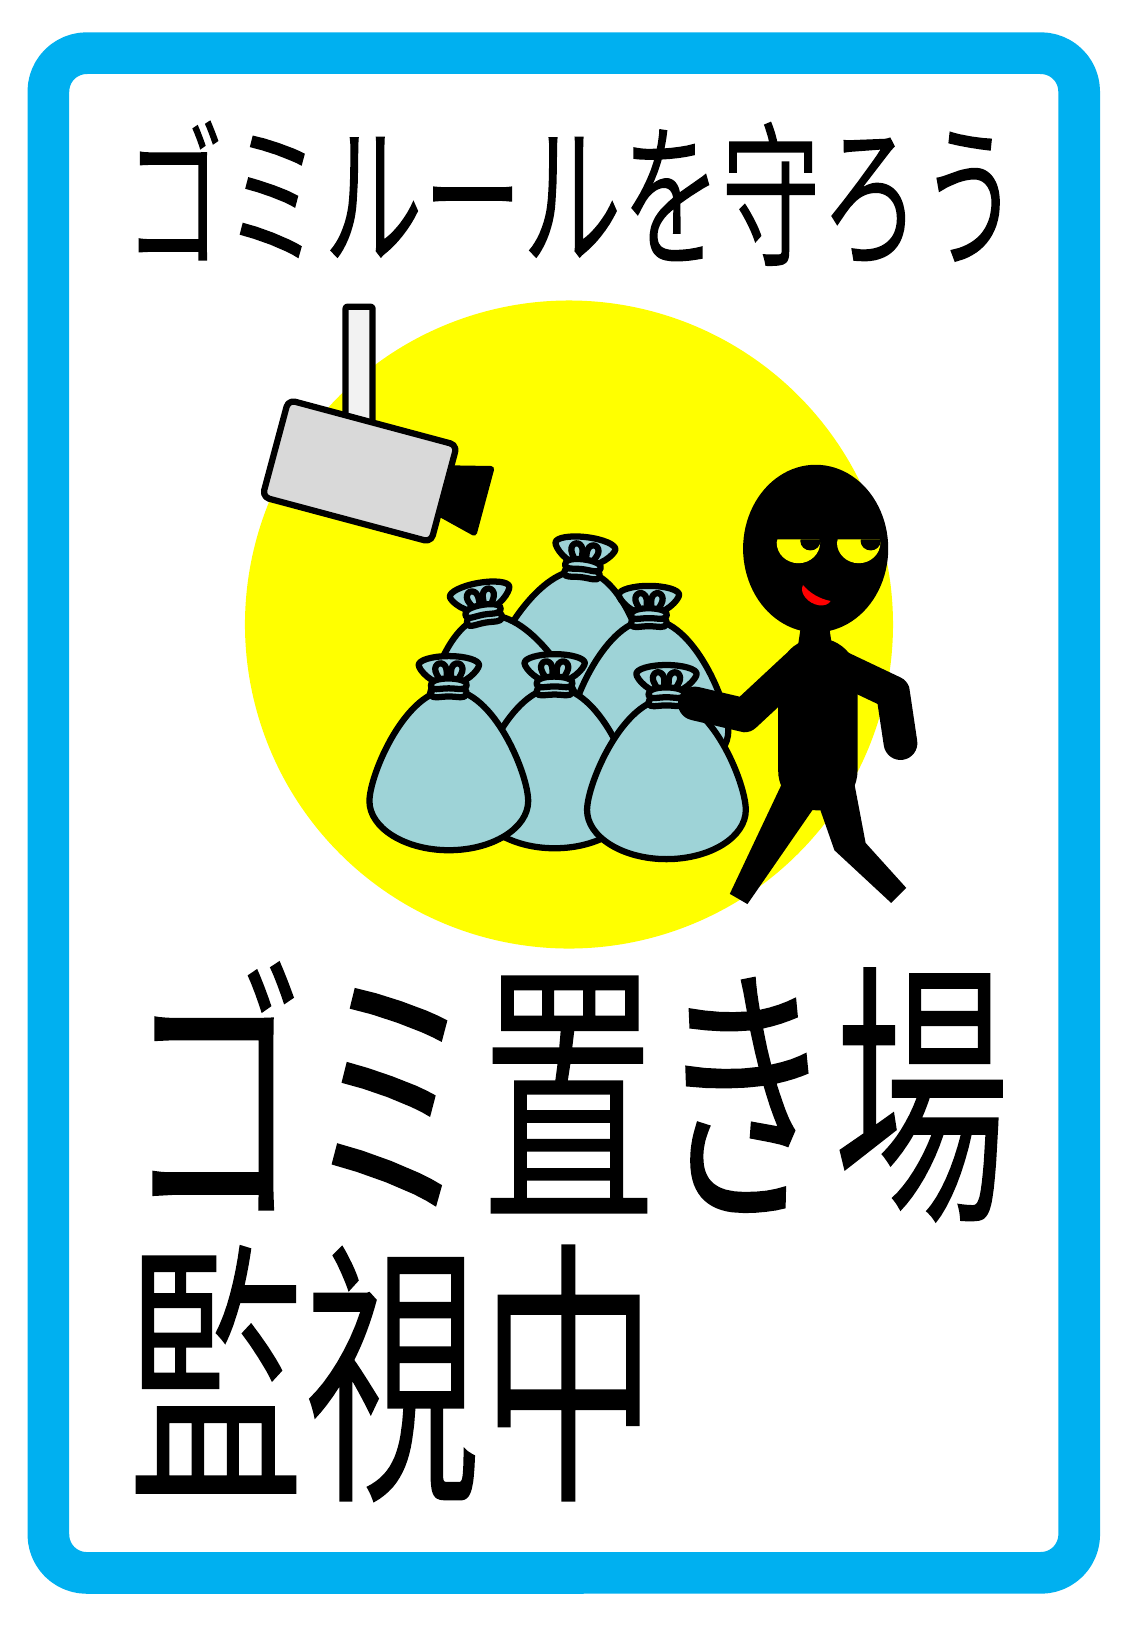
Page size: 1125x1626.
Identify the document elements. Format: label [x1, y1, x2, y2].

text_box [244, 300, 933, 949]
text_box [46, 51, 1082, 1576]
